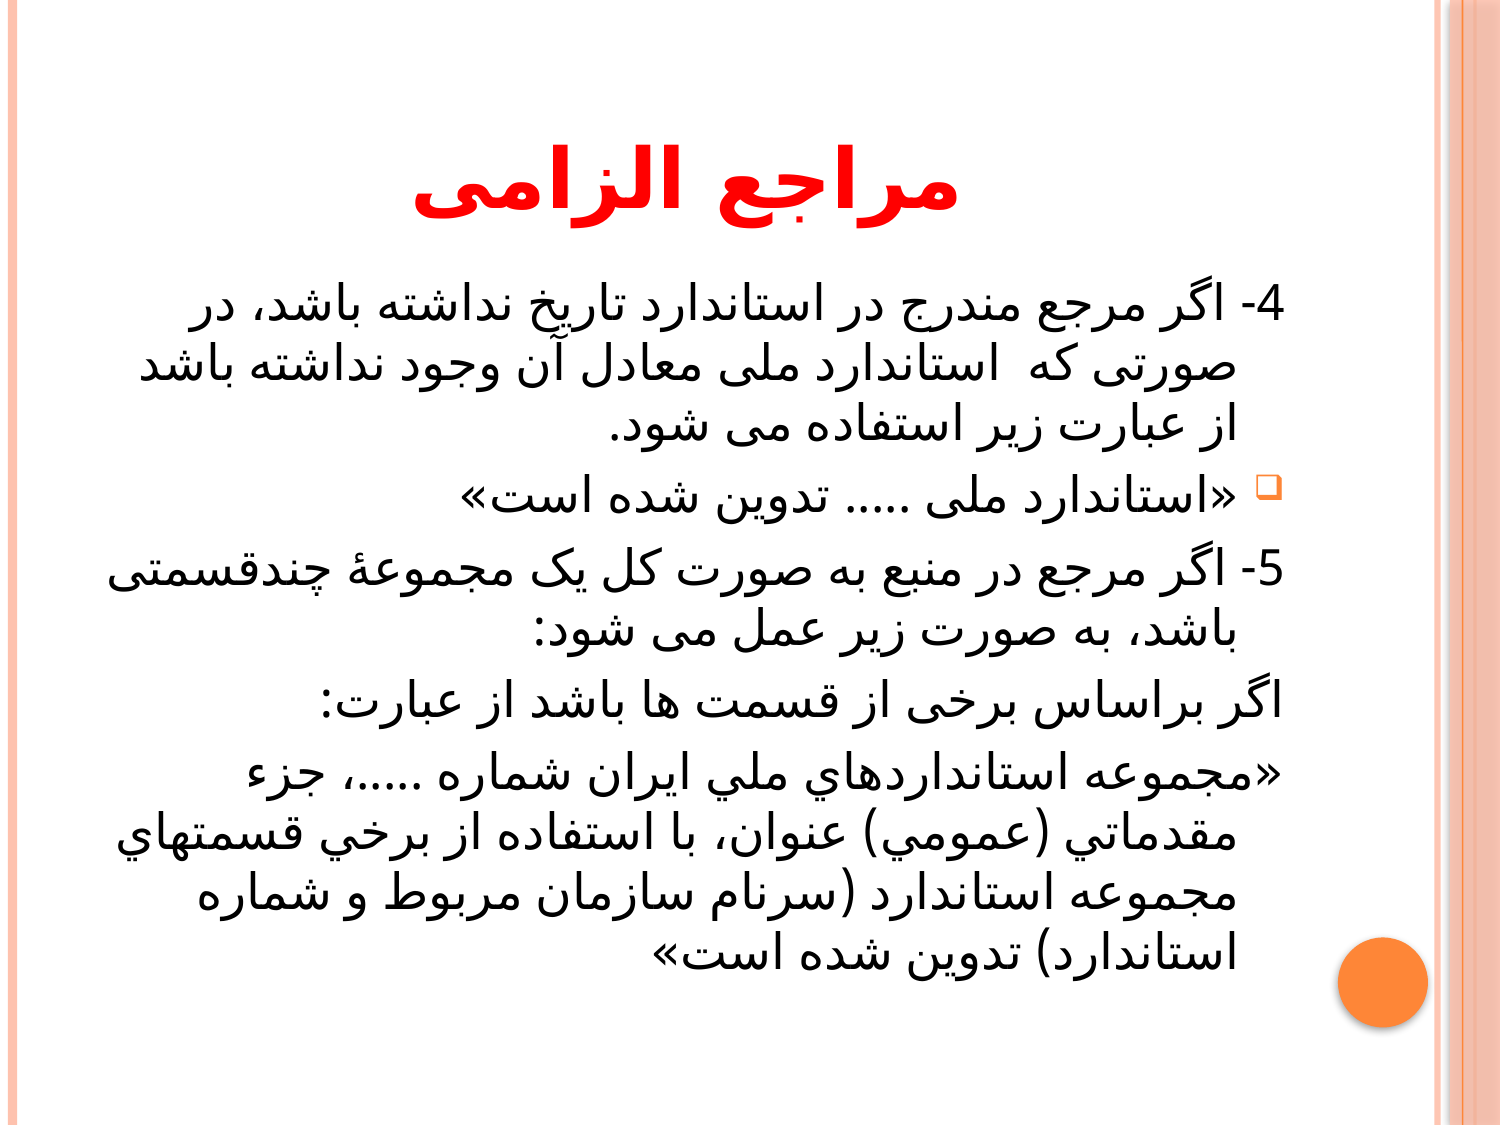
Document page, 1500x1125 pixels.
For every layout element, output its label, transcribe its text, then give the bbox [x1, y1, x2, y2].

title مراجع الزامی [75, 45, 1300, 233]
list 4- اگر مرجع مندرج در استاندارد تاریخ نداشته باشد، در صورتی که استاندارد ملی معادل آن وجود نداشته باشد از عبارت زیر استفاده می شود. «استاندارد ملی ..... تدوین شده است» 5- اگر مرجع در منبع به صورت کل یک مجموعۀ چندقسمتی باشد، به صورت زیر عمل می شود: اگر براساس برخی از قسمت ها باشد از عبارت: «مجموعه استانداردهاي ملي ايران شماره .....، جزء مقدماتي (عمومي) عنوان، با استفاده از برخي قسمتهاي مجموعه استاندارد (سرنام سازمان مربوط و شماره استاندارد) تدوين شده است» [75, 262, 1300, 1062]
